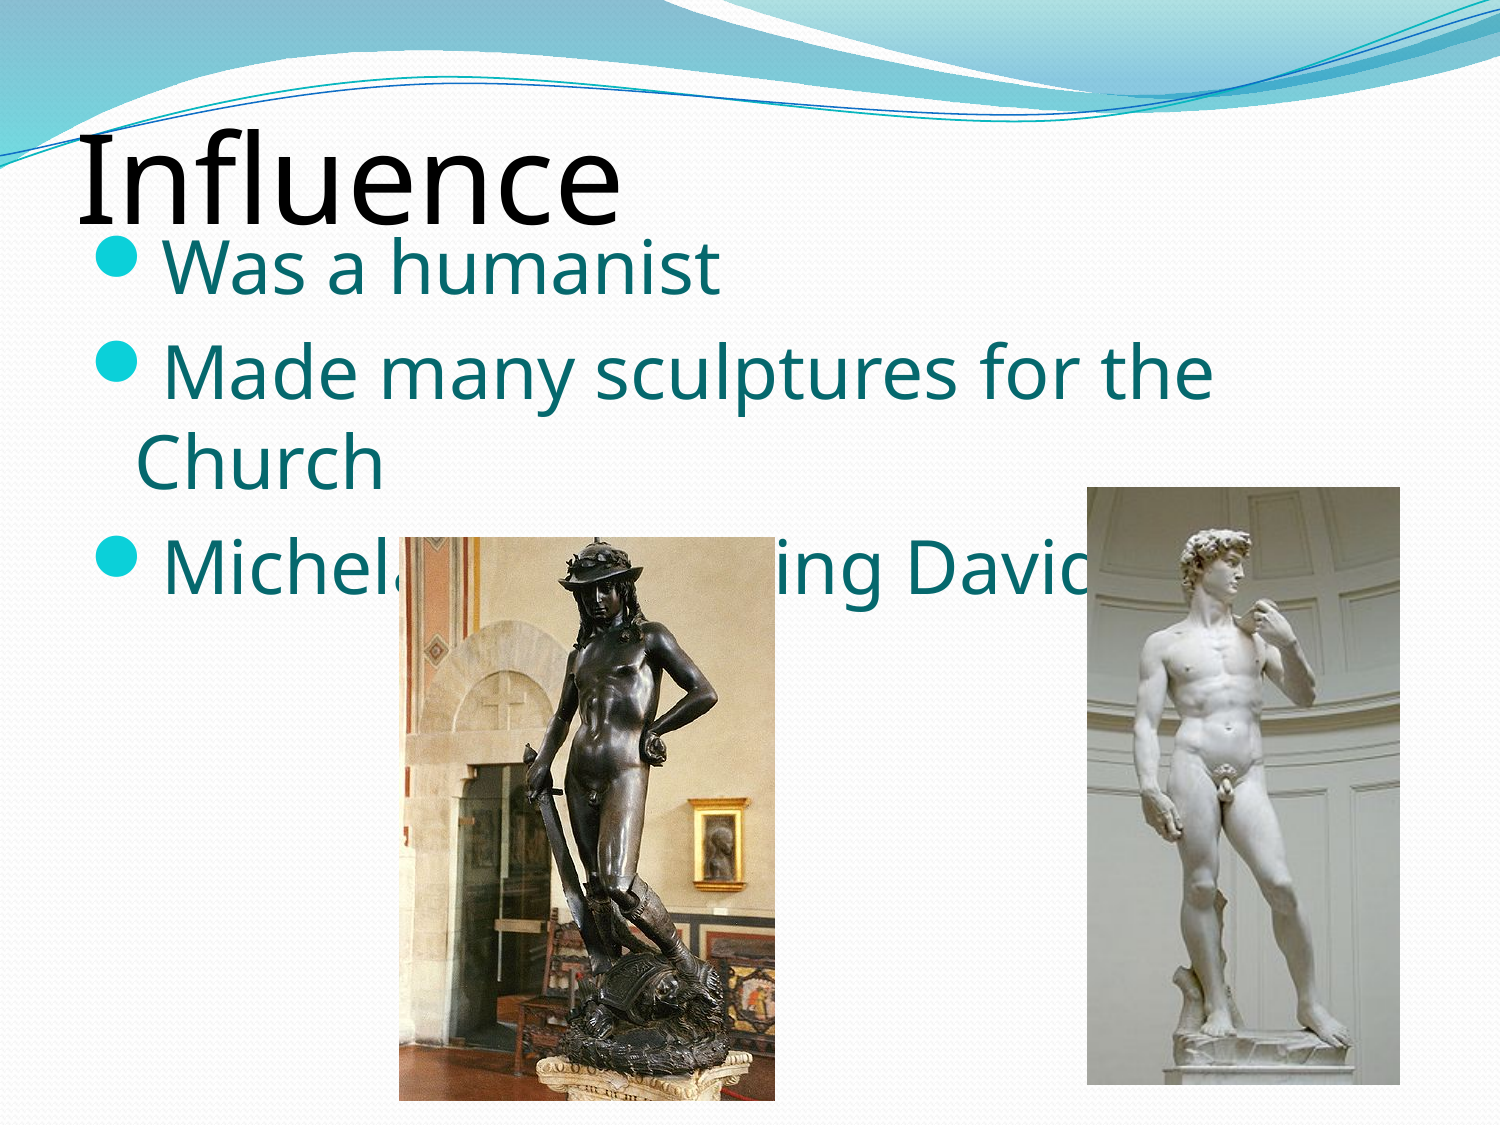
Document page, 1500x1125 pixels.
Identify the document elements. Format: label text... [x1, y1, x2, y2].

list Was a humanist Made many sculptures for the Church Michelangelo's -King David [75, 212, 1425, 955]
picture [399, 537, 776, 1102]
picture [1087, 487, 1401, 1085]
title Influence [75, 62, 1425, 212]
